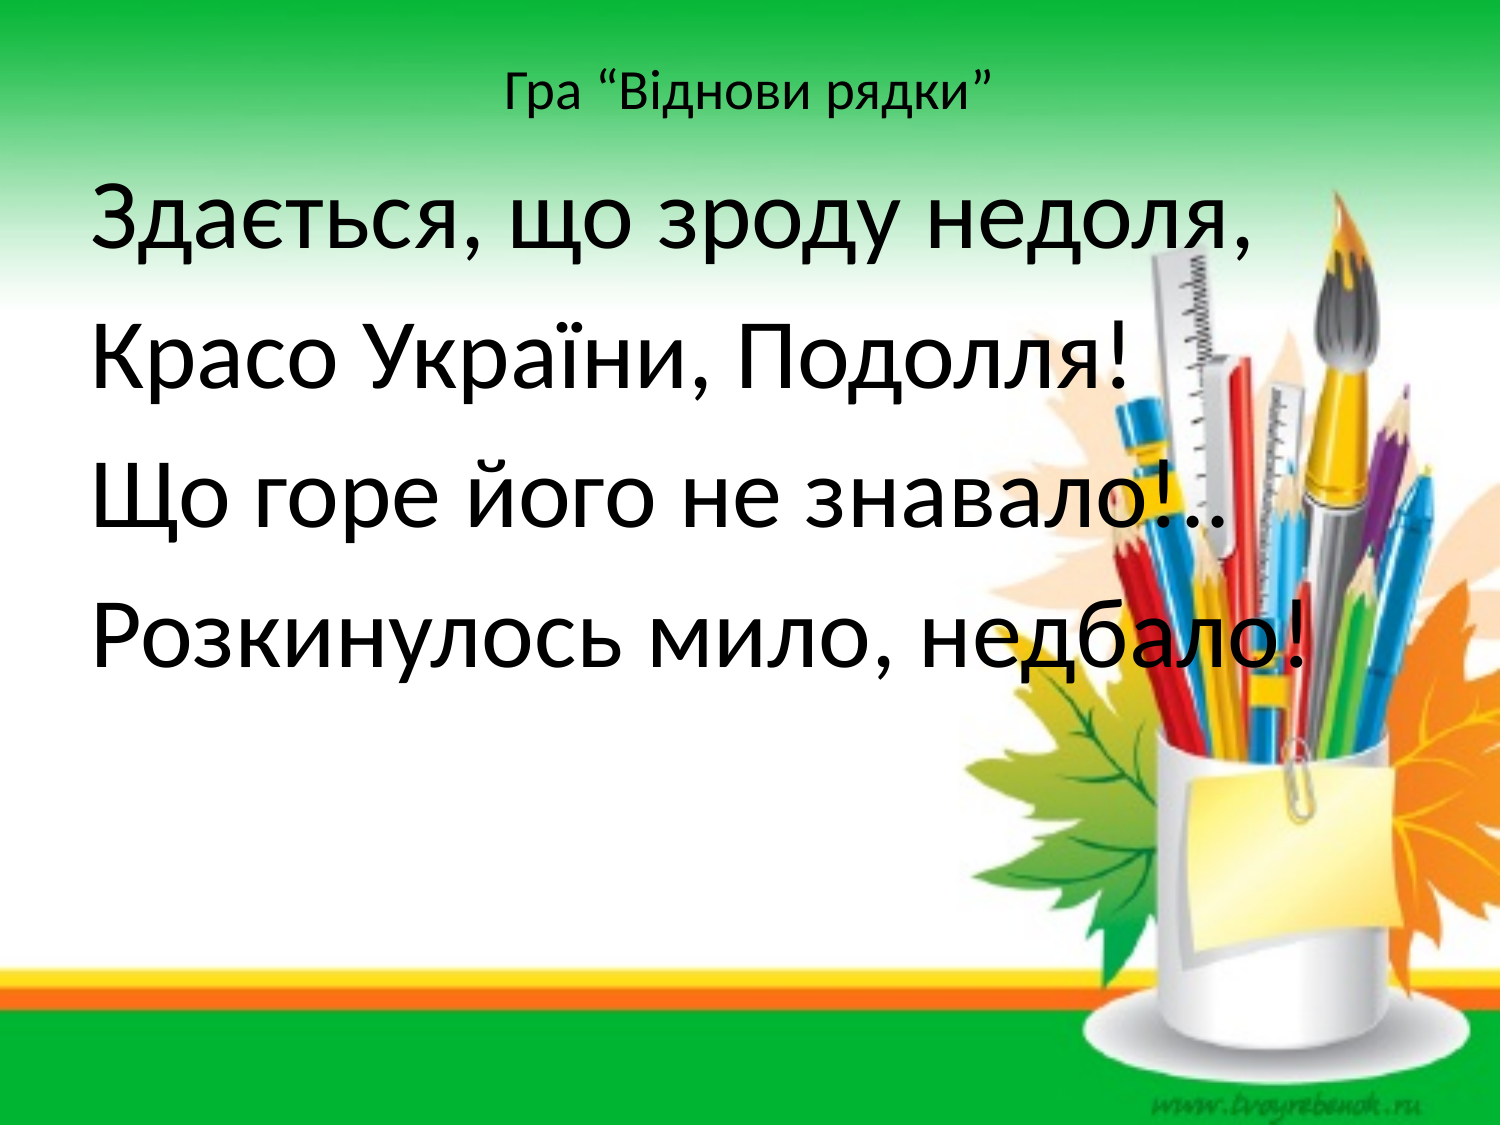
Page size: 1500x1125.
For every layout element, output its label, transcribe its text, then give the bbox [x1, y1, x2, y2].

list Здається, що зроду недоля, Красо України, Подолля! Що горе його не знавало!.. Розкинулось мило, недбало! [75, 140, 1425, 1005]
title Гра “Віднови рядки” [75, 45, 1425, 129]
picture [0, 0, 1500, 1125]
